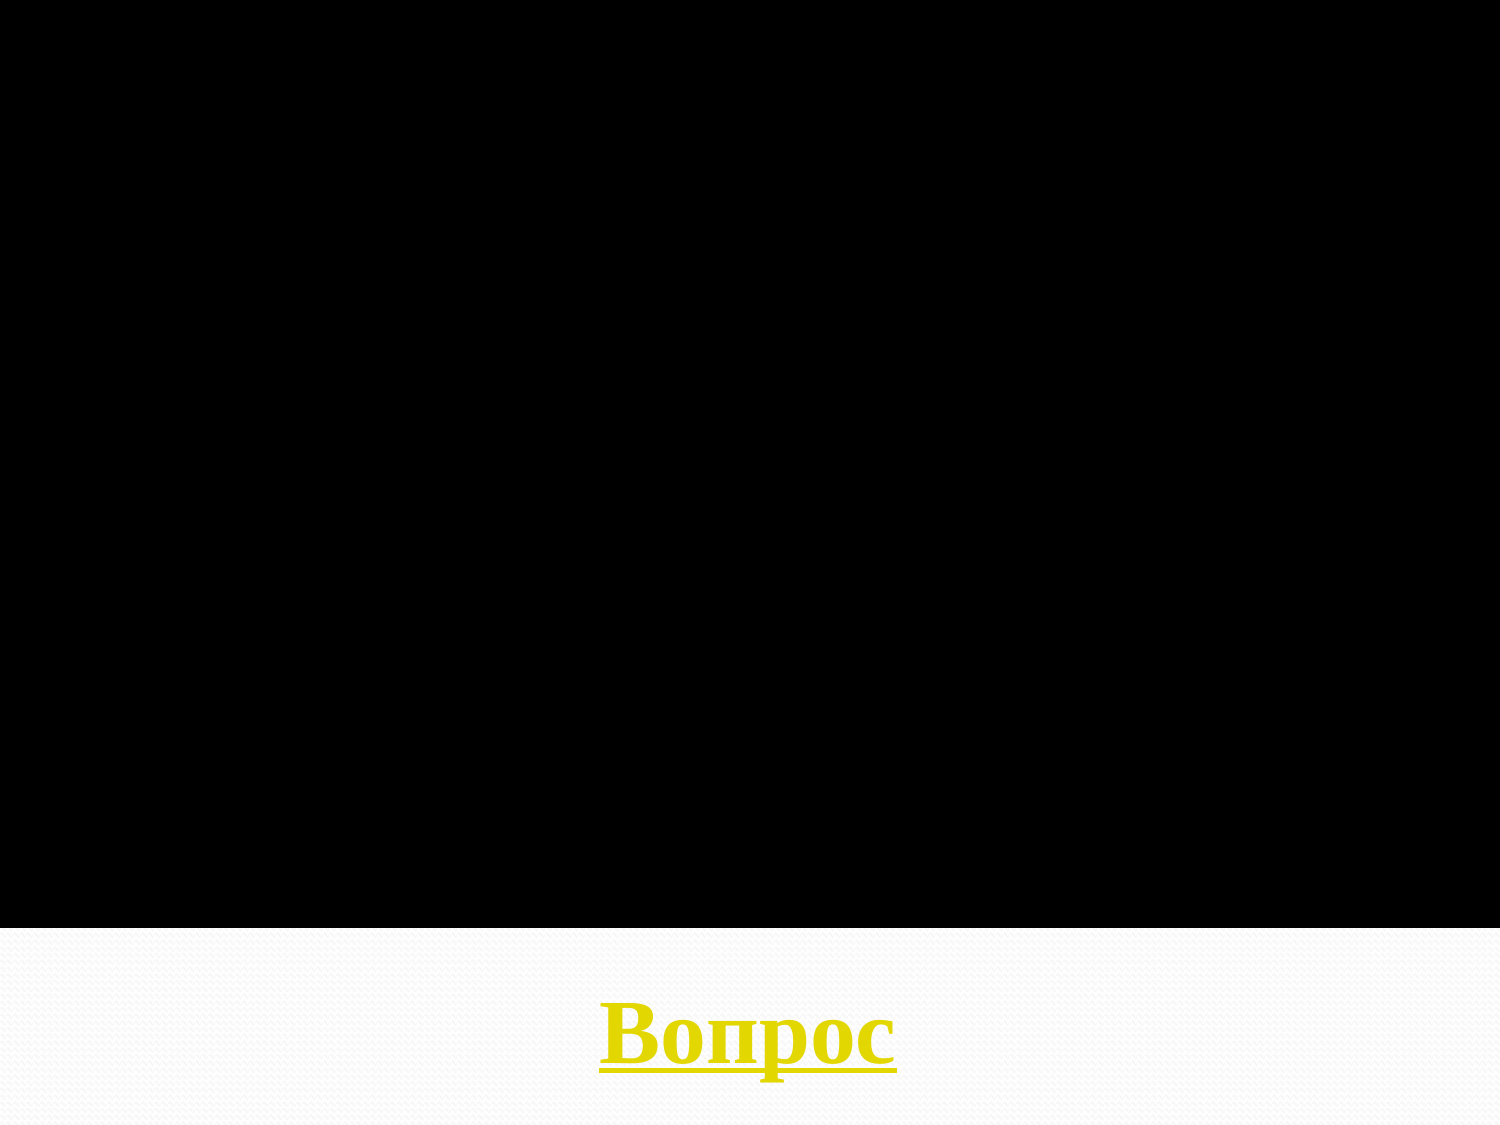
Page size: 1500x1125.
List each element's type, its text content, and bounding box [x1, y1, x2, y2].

text_box Вопрос [584, 964, 916, 1089]
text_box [0, 0, 1500, 929]
